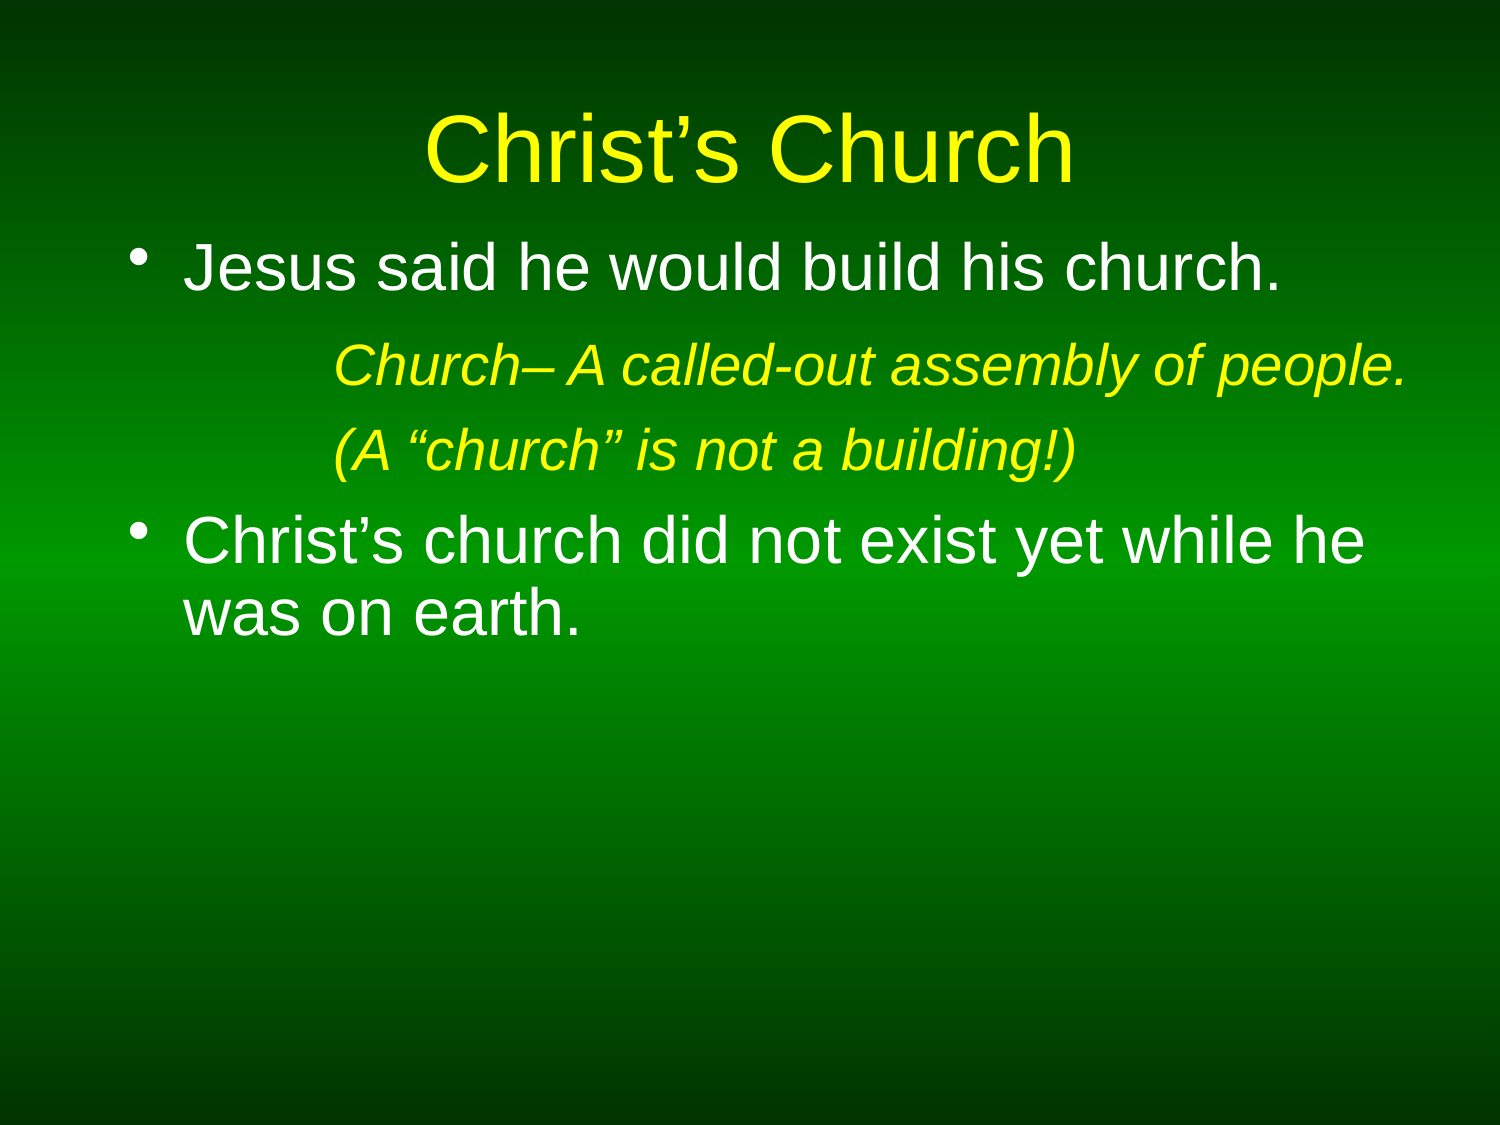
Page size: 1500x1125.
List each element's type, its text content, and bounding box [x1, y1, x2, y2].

title Christ’s Church [37, 50, 1463, 238]
list Jesus said he would build his church. Church– A called-out assembly of people. (A “church” is not a building!) Christ’s church did not exist yet while he was on earth. [112, 224, 1463, 1125]
